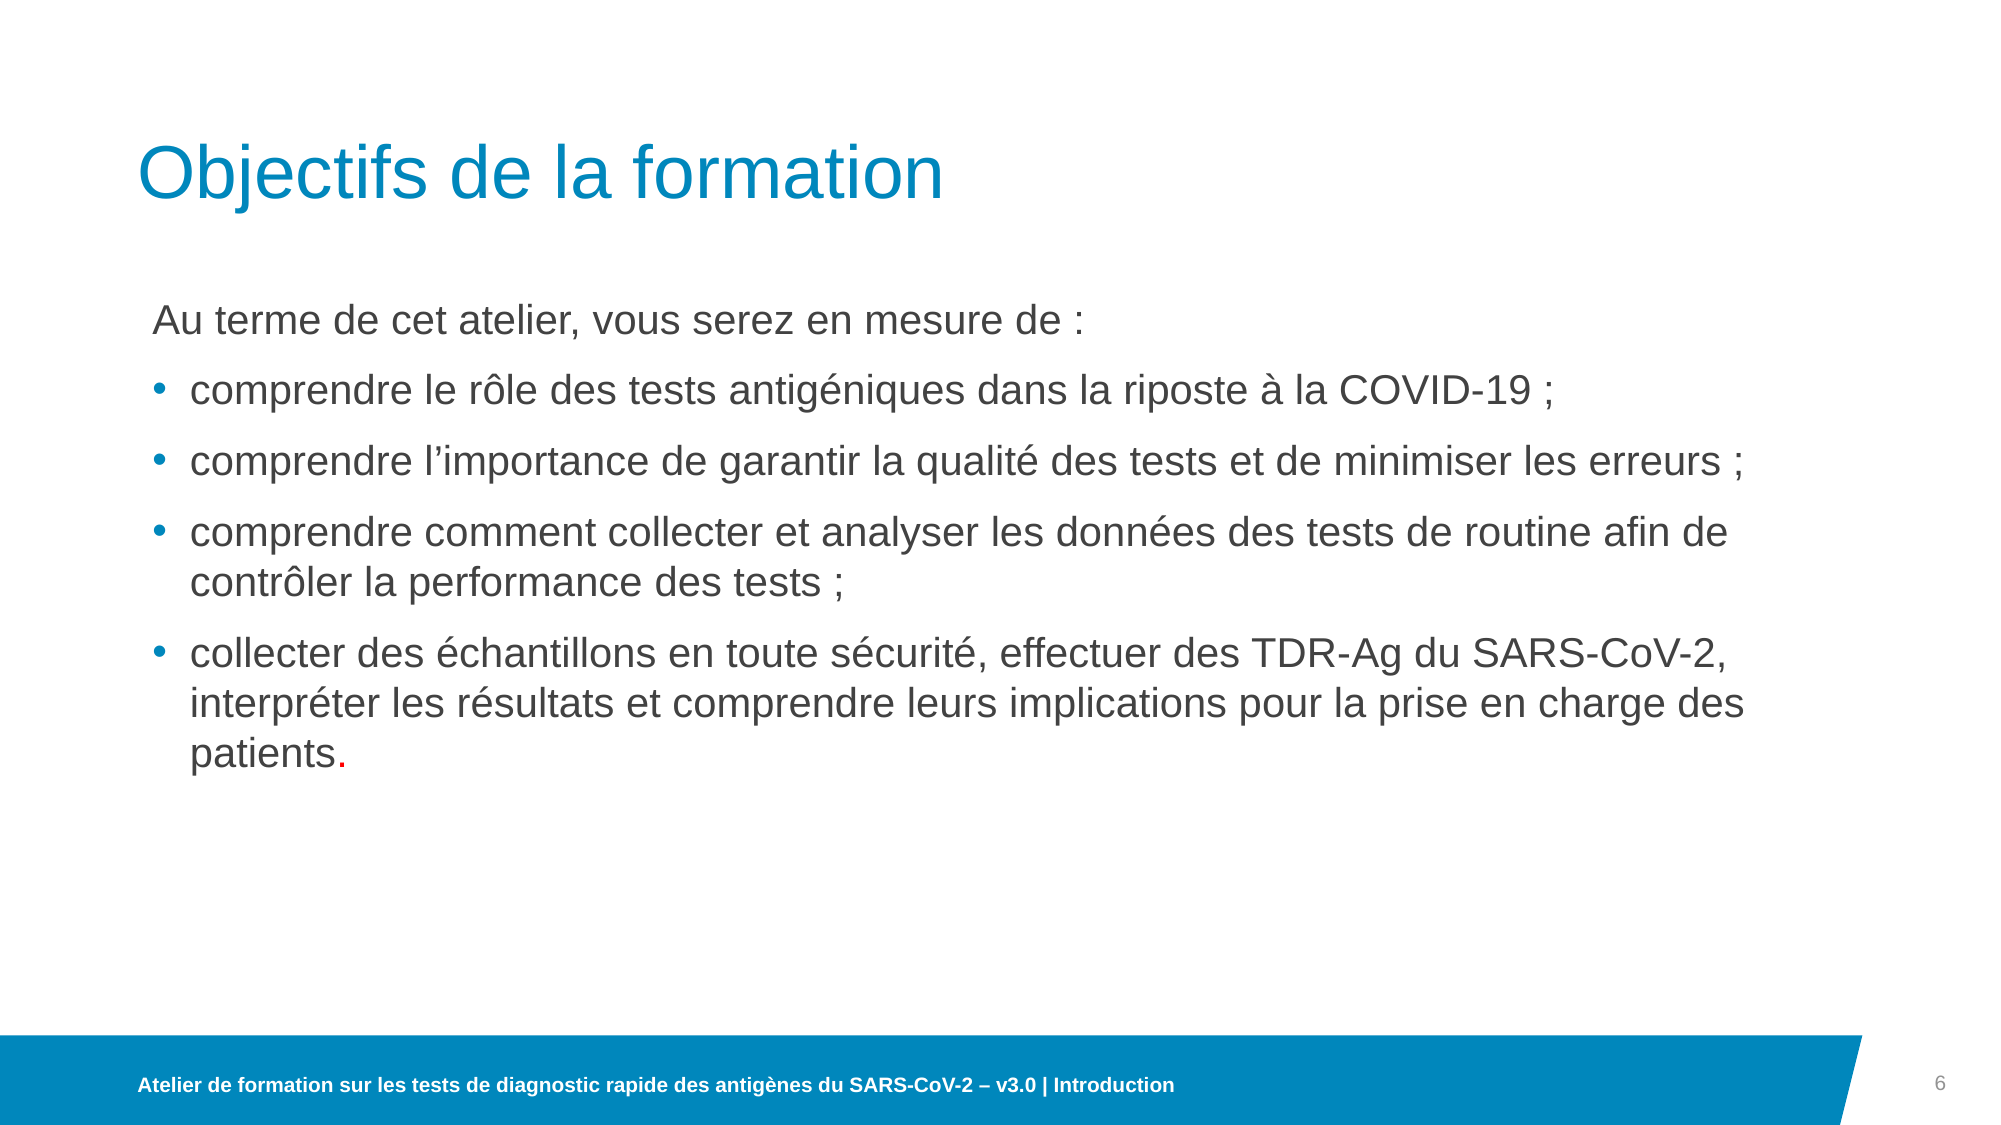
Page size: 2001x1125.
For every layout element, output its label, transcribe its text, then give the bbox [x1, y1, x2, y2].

slide_number 6 [1862, 1035, 1947, 1125]
list Au terme de cet atelier, vous serez en mesure de : comprendre le rôle des tests antigéniques dans la riposte à la COVID-19 ; comprendre l’importance de garantir la qualité des tests et de minimiser les erreurs ; comprendre comment collecter et analyser les données des tests de routine afin de contrôler la performance des tests ; collecter des échantillons en toute sécurité, effectuer des TDR-Ag du SARS-CoV-2, interpréter les résultats et comprendre leurs implications pour la prise en charge des patients. [137, 284, 1863, 1014]
footer Atelier de formation sur les tests de diagnostic rapide des antigènes du SARS-CoV-2 – v3.0 | Introduction [137, 1042, 1338, 1125]
title Objectifs de la formation [137, 59, 1863, 215]
